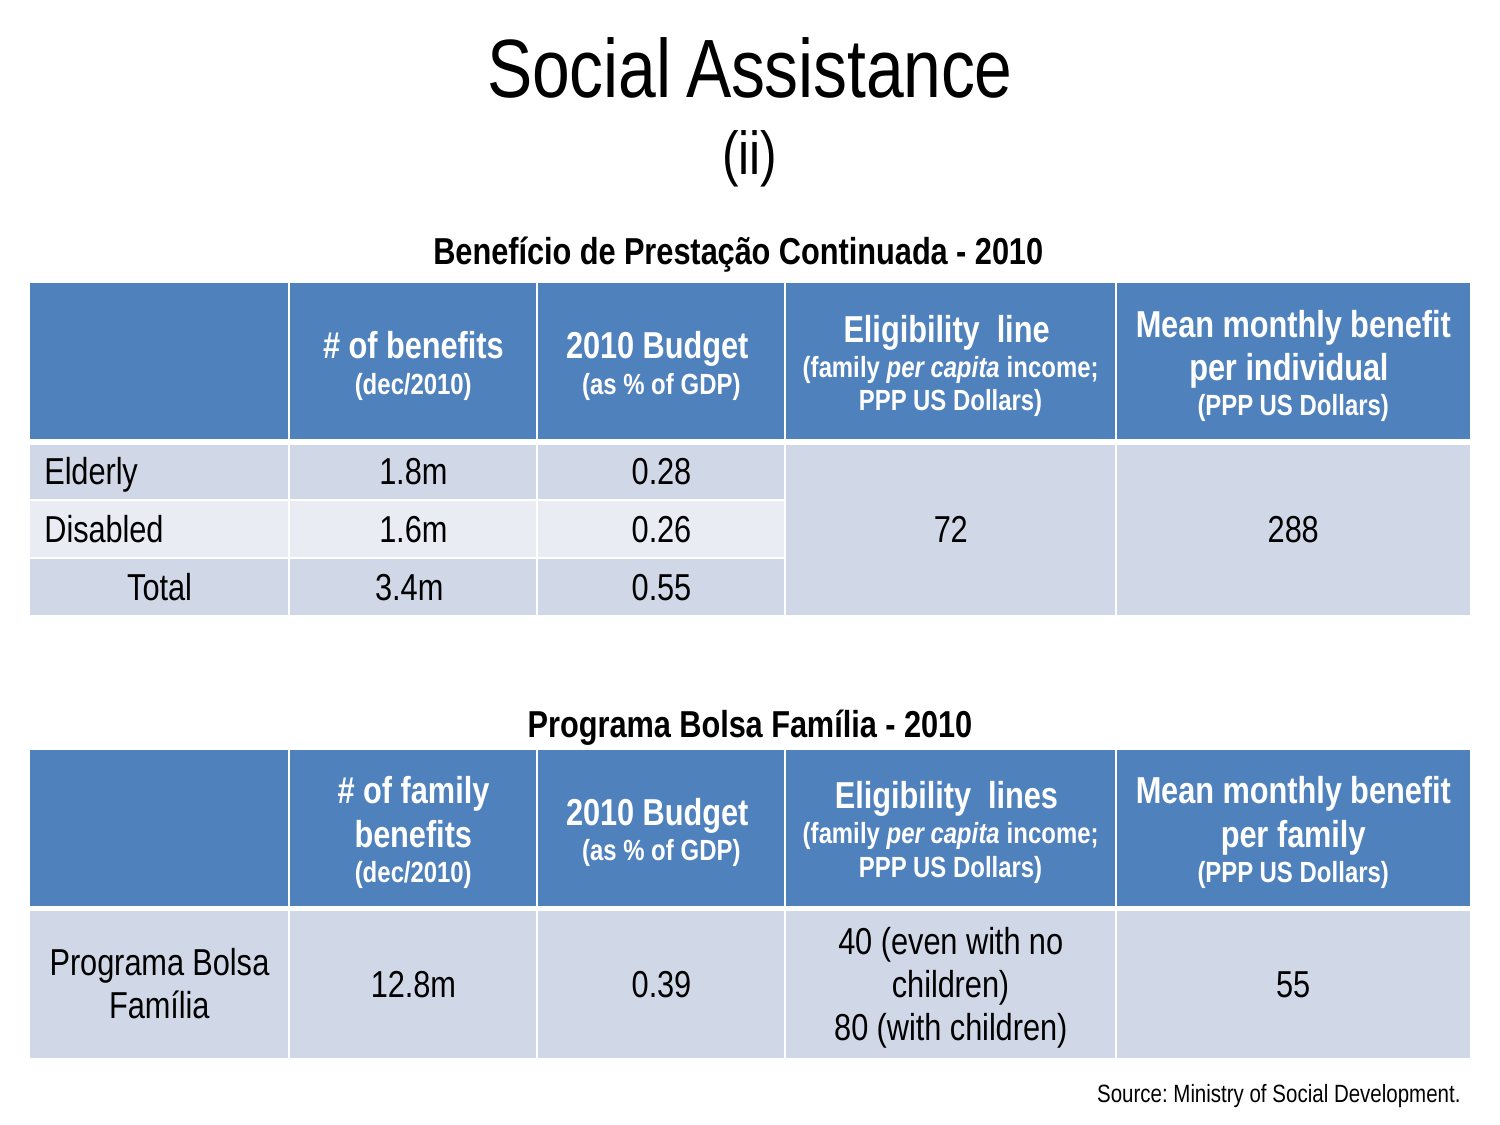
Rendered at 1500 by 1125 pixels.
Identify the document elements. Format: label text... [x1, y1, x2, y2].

table_header # of family benefits (dec/2010) [290, 750, 536, 906]
table_cell 55 [1117, 911, 1470, 1058]
table_cell Total [30, 559, 288, 615]
table_header Eligibility lines (family per capita income; PPP US Dollars) [786, 750, 1115, 906]
table_cell 1.8m [290, 445, 536, 499]
table_header Mean monthly benefit per family (PPP US Dollars) [1117, 750, 1470, 906]
table_header Eligibility line (family per capita income; PPP US Dollars) [786, 283, 1115, 439]
table_cell 72 [786, 445, 1115, 615]
table_cell 3.4m [290, 559, 536, 615]
table_cell Programa Bolsa Família [30, 911, 288, 1058]
table_header # of benefits (dec/2010) [290, 283, 536, 439]
text_box Programa Bolsa Família - 2010 [194, 692, 1306, 748]
table_header [30, 283, 288, 439]
table_cell 288 [1117, 445, 1470, 615]
text_box Social Assistance (ii) [74, 7, 1425, 195]
table_header 2010 Budget (as % of GDP) [538, 750, 784, 906]
table_cell 1.6m [290, 501, 536, 557]
table_cell 40 (even with no children) 80 (with children) [786, 911, 1115, 1058]
text_box Source: Ministry of Social Development. [1082, 1070, 1477, 1116]
table_cell 0.26 [538, 501, 784, 557]
table_cell 0.55 [538, 559, 784, 615]
table_cell 0.39 [538, 911, 784, 1058]
table_cell Disabled [30, 501, 288, 557]
text_box Benefício de Prestação Continuada - 2010 [182, 219, 1294, 280]
table_cell 12.8m [290, 911, 536, 1058]
table_header 2010 Budget (as % of GDP) [538, 283, 784, 439]
table_cell 0.28 [538, 445, 784, 499]
table_header Mean monthly benefit per individual (PPP US Dollars) [1117, 283, 1470, 439]
table_header [30, 750, 288, 906]
table_cell Elderly [30, 445, 288, 499]
